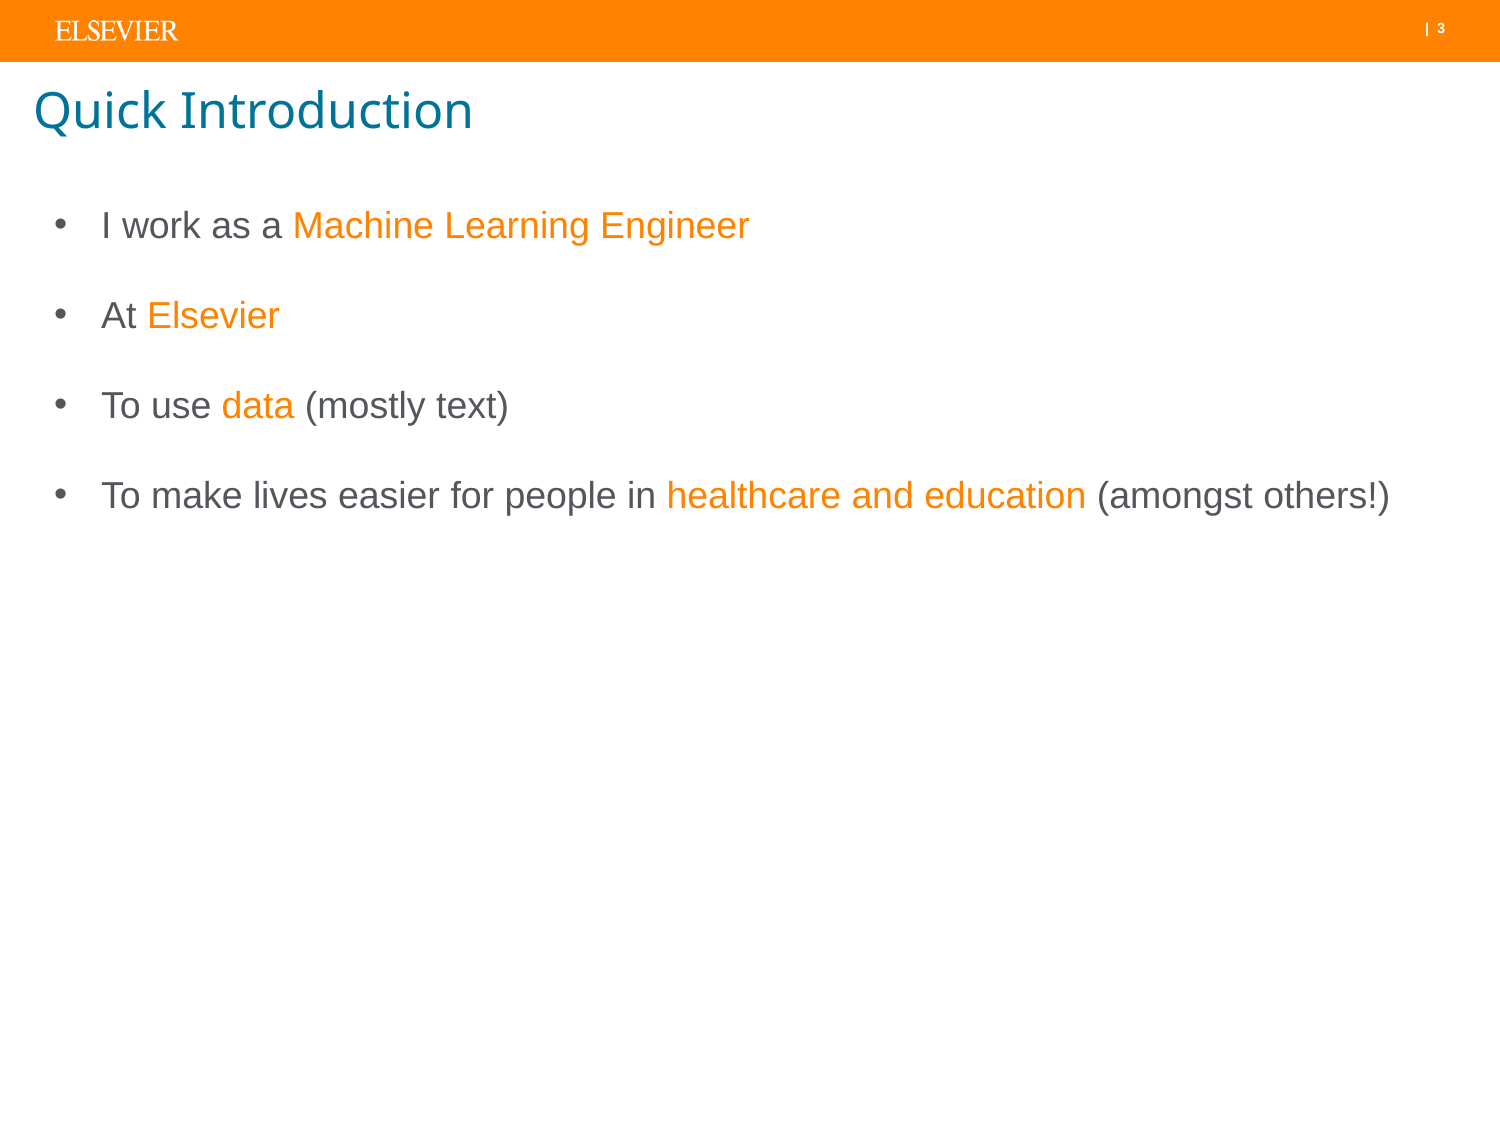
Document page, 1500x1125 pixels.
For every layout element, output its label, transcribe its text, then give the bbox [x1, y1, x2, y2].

text_box I work as a Machine Learning Engineer At Elsevier To use data (mostly text) To make lives easier for people in healthcare and education (amongst others!) [39, 193, 1481, 524]
title Quick Introduction [19, 73, 1376, 143]
picture [0, 0, 1500, 62]
